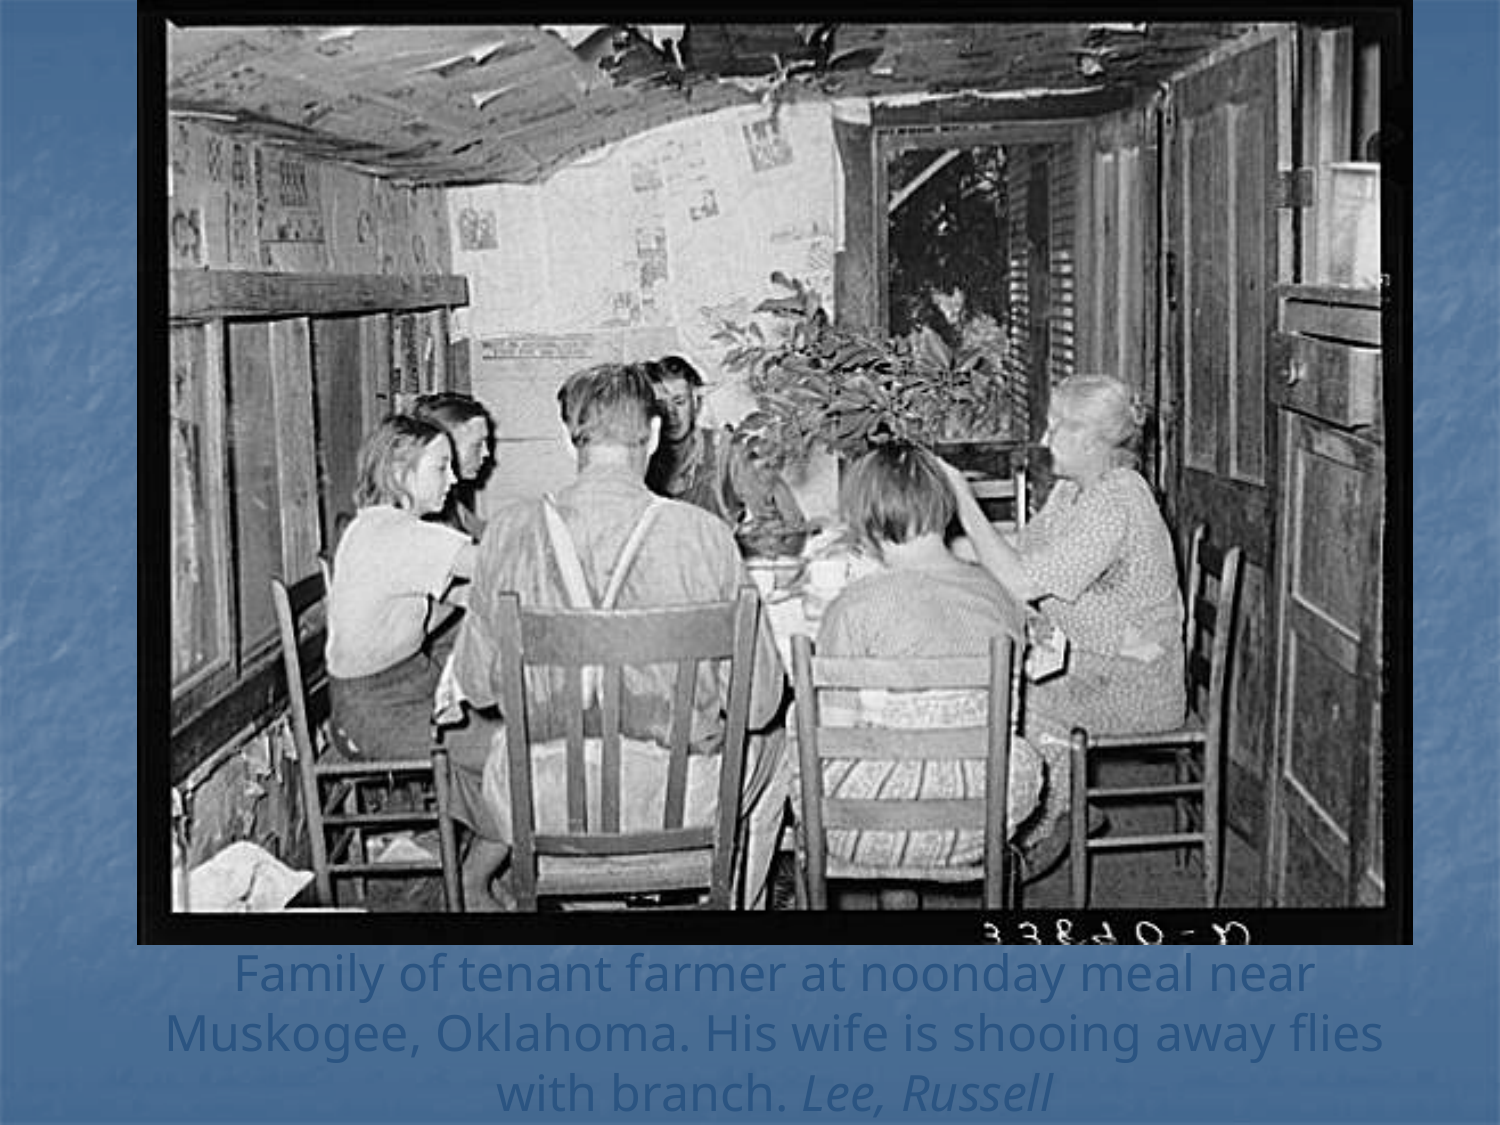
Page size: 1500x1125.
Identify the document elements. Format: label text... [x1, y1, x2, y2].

picture [137, 0, 1413, 945]
title Family of tenant farmer at noonday meal near Muskogee, Oklahoma. His wife is shooing away flies with branch. Lee, Russell [137, 951, 1413, 1125]
